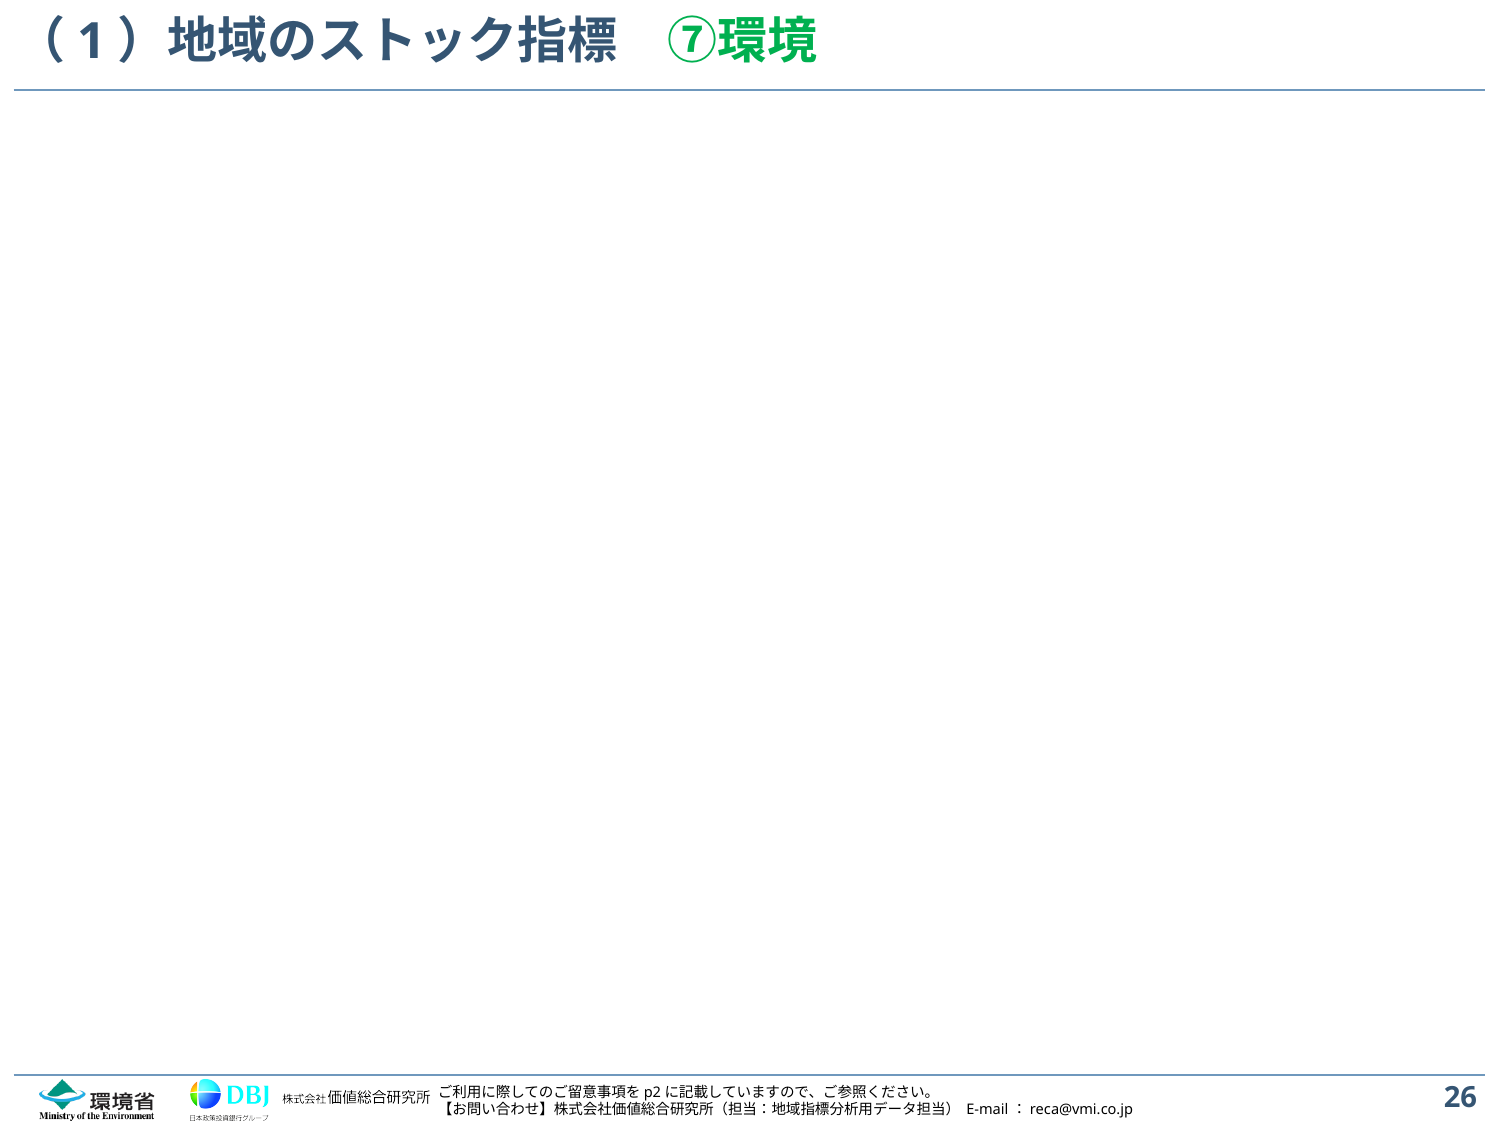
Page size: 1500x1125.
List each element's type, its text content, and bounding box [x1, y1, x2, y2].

slide_number 26 [1427, 1070, 1493, 1112]
title （1）地域のストック指標 ⑦環境 [0, 0, 1500, 87]
picture [186, 1076, 434, 1125]
picture [36, 1079, 157, 1124]
